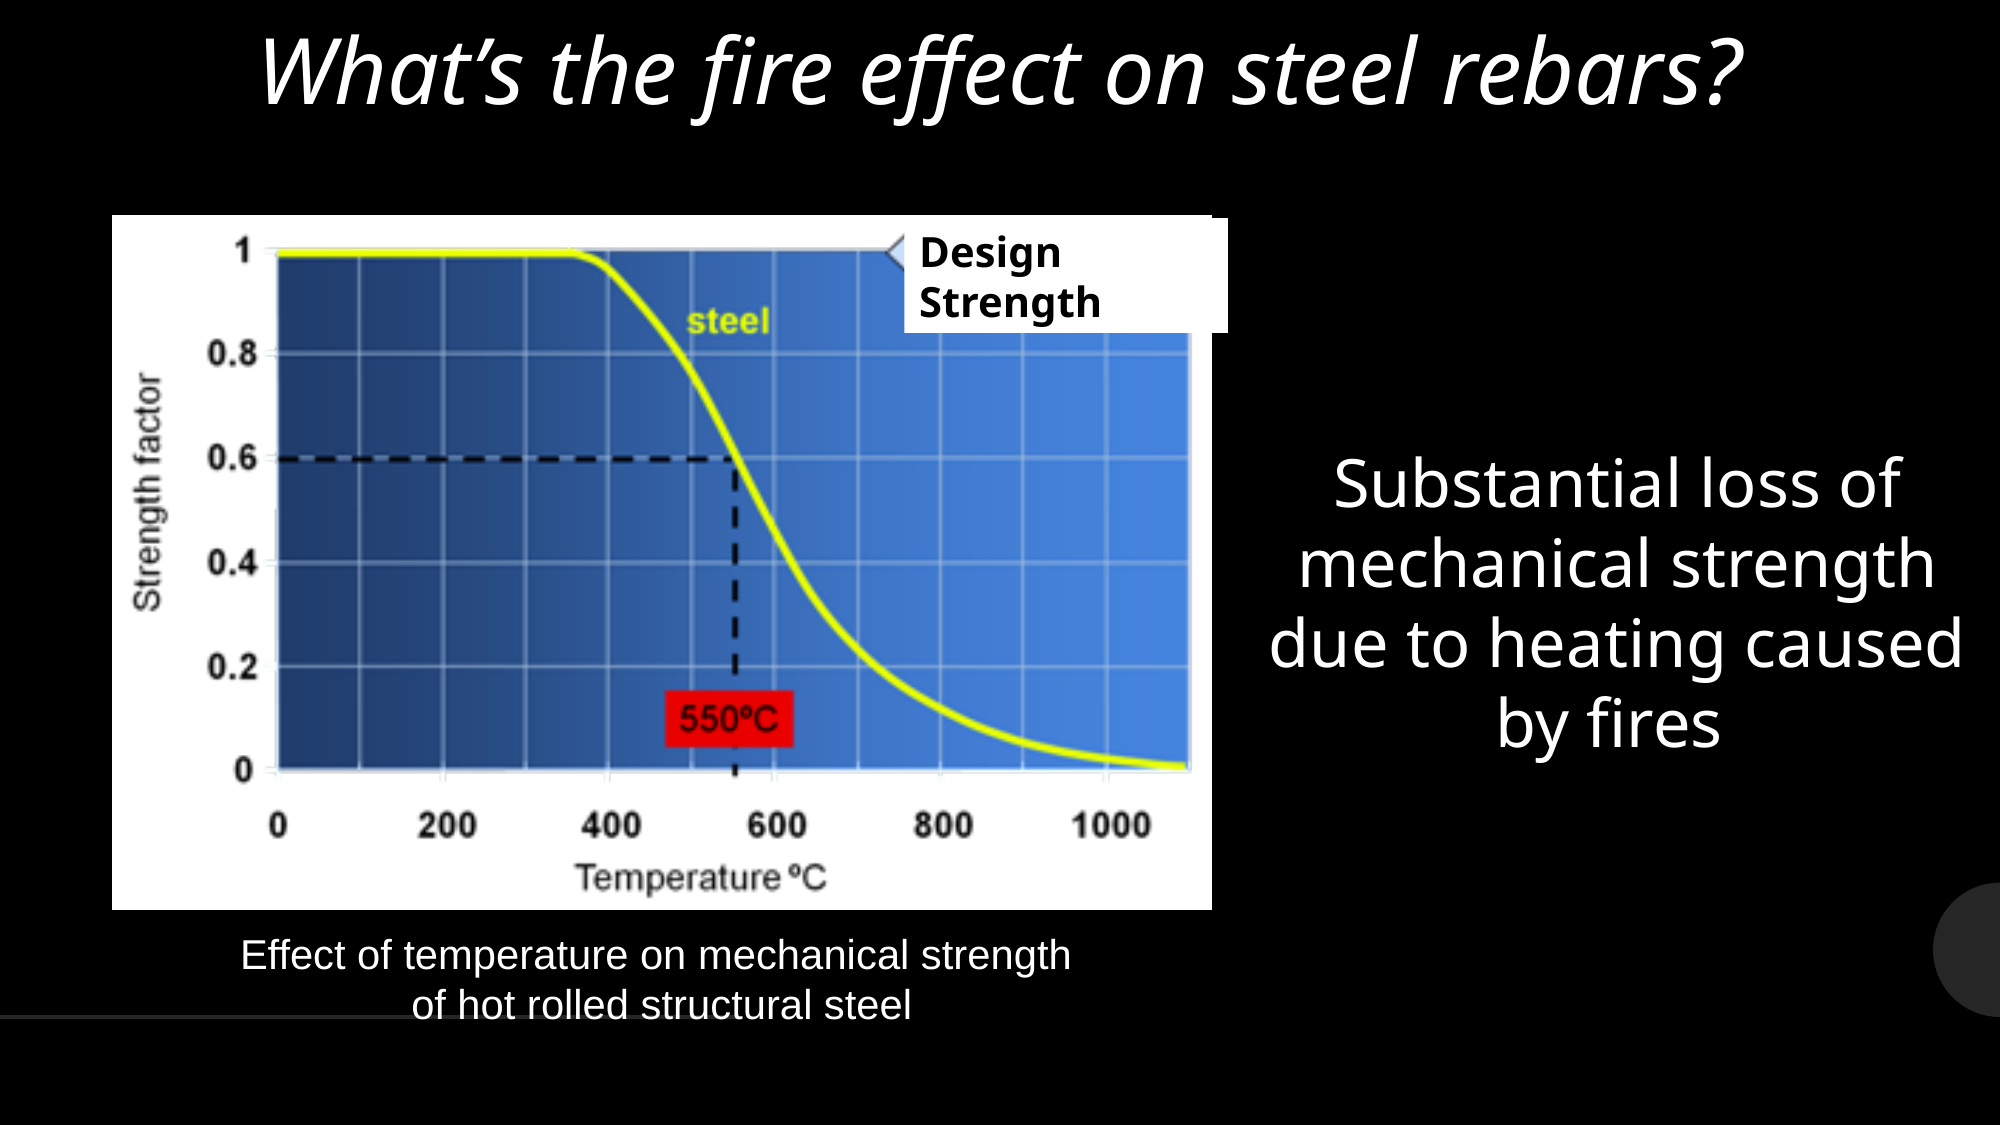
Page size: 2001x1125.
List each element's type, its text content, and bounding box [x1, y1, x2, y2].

text_box What’s the fire effect on steel rebars? [0, 3, 2000, 147]
text_box Effect of temperature on mechanical strength of hot rolled structural steel [111, 920, 1212, 1036]
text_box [111, 215, 1228, 910]
text_box Substantial loss of mechanical strength due to heating caused by fires [1235, 433, 2000, 769]
